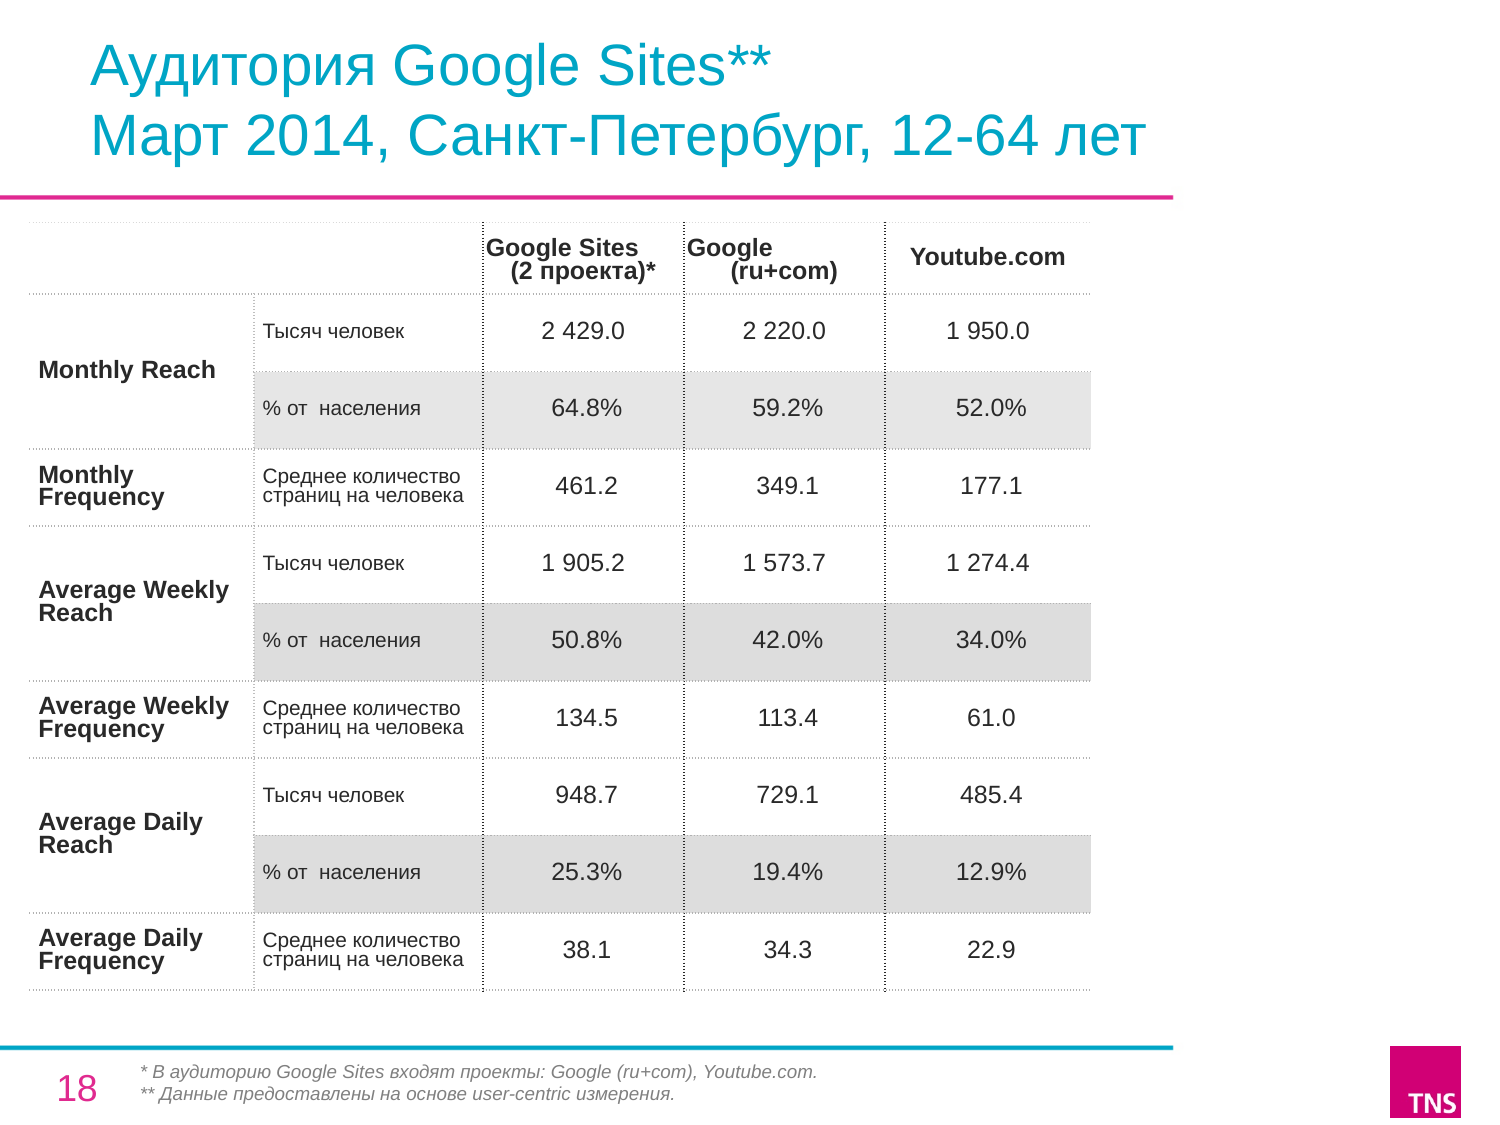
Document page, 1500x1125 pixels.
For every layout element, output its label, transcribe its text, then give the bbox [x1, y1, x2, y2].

table_header Google Sites (2 проекта)* [483, 223, 684, 294]
picture [0, 0, 1500, 1125]
title Аудитория Google Sites** Март 2014, Санкт-Петербург, 12-64 лет [74, 8, 1476, 187]
table_cell 2 429.0 [483, 294, 684, 372]
table_cell 22.9 [885, 913, 1091, 990]
table_cell 177.1 [885, 449, 1091, 526]
table_cell Monthly Frequency [29, 449, 254, 526]
table_cell Average Weekly Reach [29, 526, 254, 681]
table_cell 113.4 [684, 681, 885, 758]
table_cell 1 905.2 [483, 526, 684, 603]
table_cell Среднее количество страниц на человека [254, 449, 483, 526]
table_cell % от населения [254, 835, 483, 913]
table_cell 25.3% [483, 835, 684, 913]
table_header [29, 223, 483, 294]
table_cell 1 950.0 [885, 294, 1091, 372]
table_cell 42.0% [684, 603, 885, 681]
table_cell 729.1 [684, 758, 885, 835]
table_cell 1 573.7 [684, 526, 885, 603]
table_cell 485.4 [885, 758, 1091, 835]
table_cell Average Weekly Frequency [29, 681, 254, 758]
table_cell % от населения [254, 372, 483, 449]
table_cell 34.3 [684, 913, 885, 990]
table_cell 52.0% [885, 372, 1091, 449]
table_cell 38.1 [483, 913, 684, 990]
text_box * В аудиторию Google Sites входят проекты: Google (ru+com), Youtube.com. ** Данные предоставлены на основе user-centric измерения. [124, 1052, 1463, 1112]
table_cell 61.0 [885, 681, 1091, 758]
table_cell 2 220.0 [684, 294, 885, 372]
table_cell 461.2 [483, 449, 684, 526]
table_cell Среднее количество страниц на человека [254, 913, 483, 990]
table_cell 1 274.4 [885, 526, 1091, 603]
table_cell Тысяч человек [254, 526, 483, 603]
table_cell Monthly Reach [29, 294, 254, 449]
table_cell Average Daily Reach [29, 758, 254, 913]
table_cell 12.9% [885, 835, 1091, 913]
table_cell 59.2% [684, 372, 885, 449]
table_header Google (ru+com) [684, 223, 885, 294]
table_cell 64.8% [483, 372, 684, 449]
table_cell Тысяч человек [254, 294, 483, 372]
table_header Youtube.com [885, 223, 1091, 294]
table_cell 34.0% [885, 603, 1091, 681]
table_cell 50.8% [483, 603, 684, 681]
slide_number 18 [40, 1055, 392, 1125]
table_cell 19.4% [684, 835, 885, 913]
table_cell % от населения [254, 603, 483, 681]
table_cell 349.1 [684, 449, 885, 526]
table_cell 134.5 [483, 681, 684, 758]
table_cell Average Daily Frequency [29, 913, 254, 990]
table_cell 948.7 [483, 758, 684, 835]
table_cell Тысяч человек [254, 758, 483, 835]
table_cell Среднее количество страниц на человека [254, 681, 483, 758]
